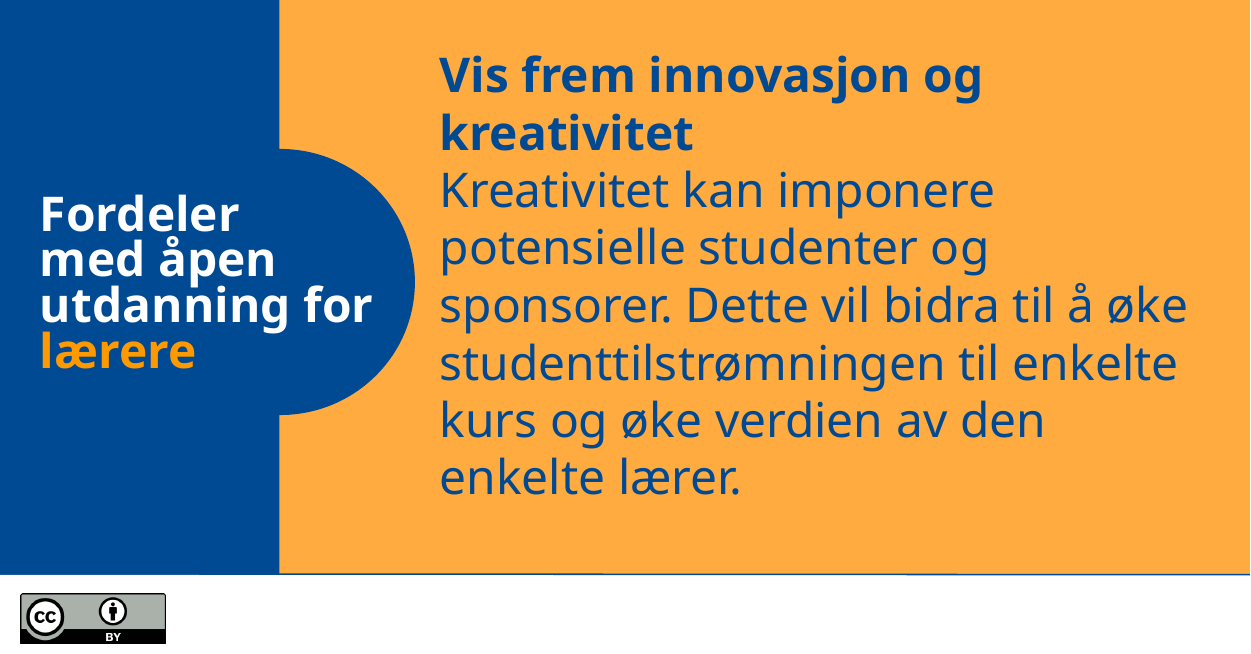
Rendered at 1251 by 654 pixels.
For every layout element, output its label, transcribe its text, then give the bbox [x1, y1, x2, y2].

text_box [195, 148, 366, 179]
text_box [206, 393, 355, 416]
text_box [0, 582, 1250, 654]
text_box [0, 0, 280, 573]
picture [20, 592, 166, 645]
text_box Fordeler med åpen utdanning for lærere [24, 179, 420, 393]
text_box Vis frem innovasjon og kreativitet Kreativitet kan imponere potensielle studenter og sponsorer. Dette vil bidra til å øke studenttilstrømningen til enkelte kurs og øke verdien av den enkelte lærer. [424, 29, 1226, 520]
